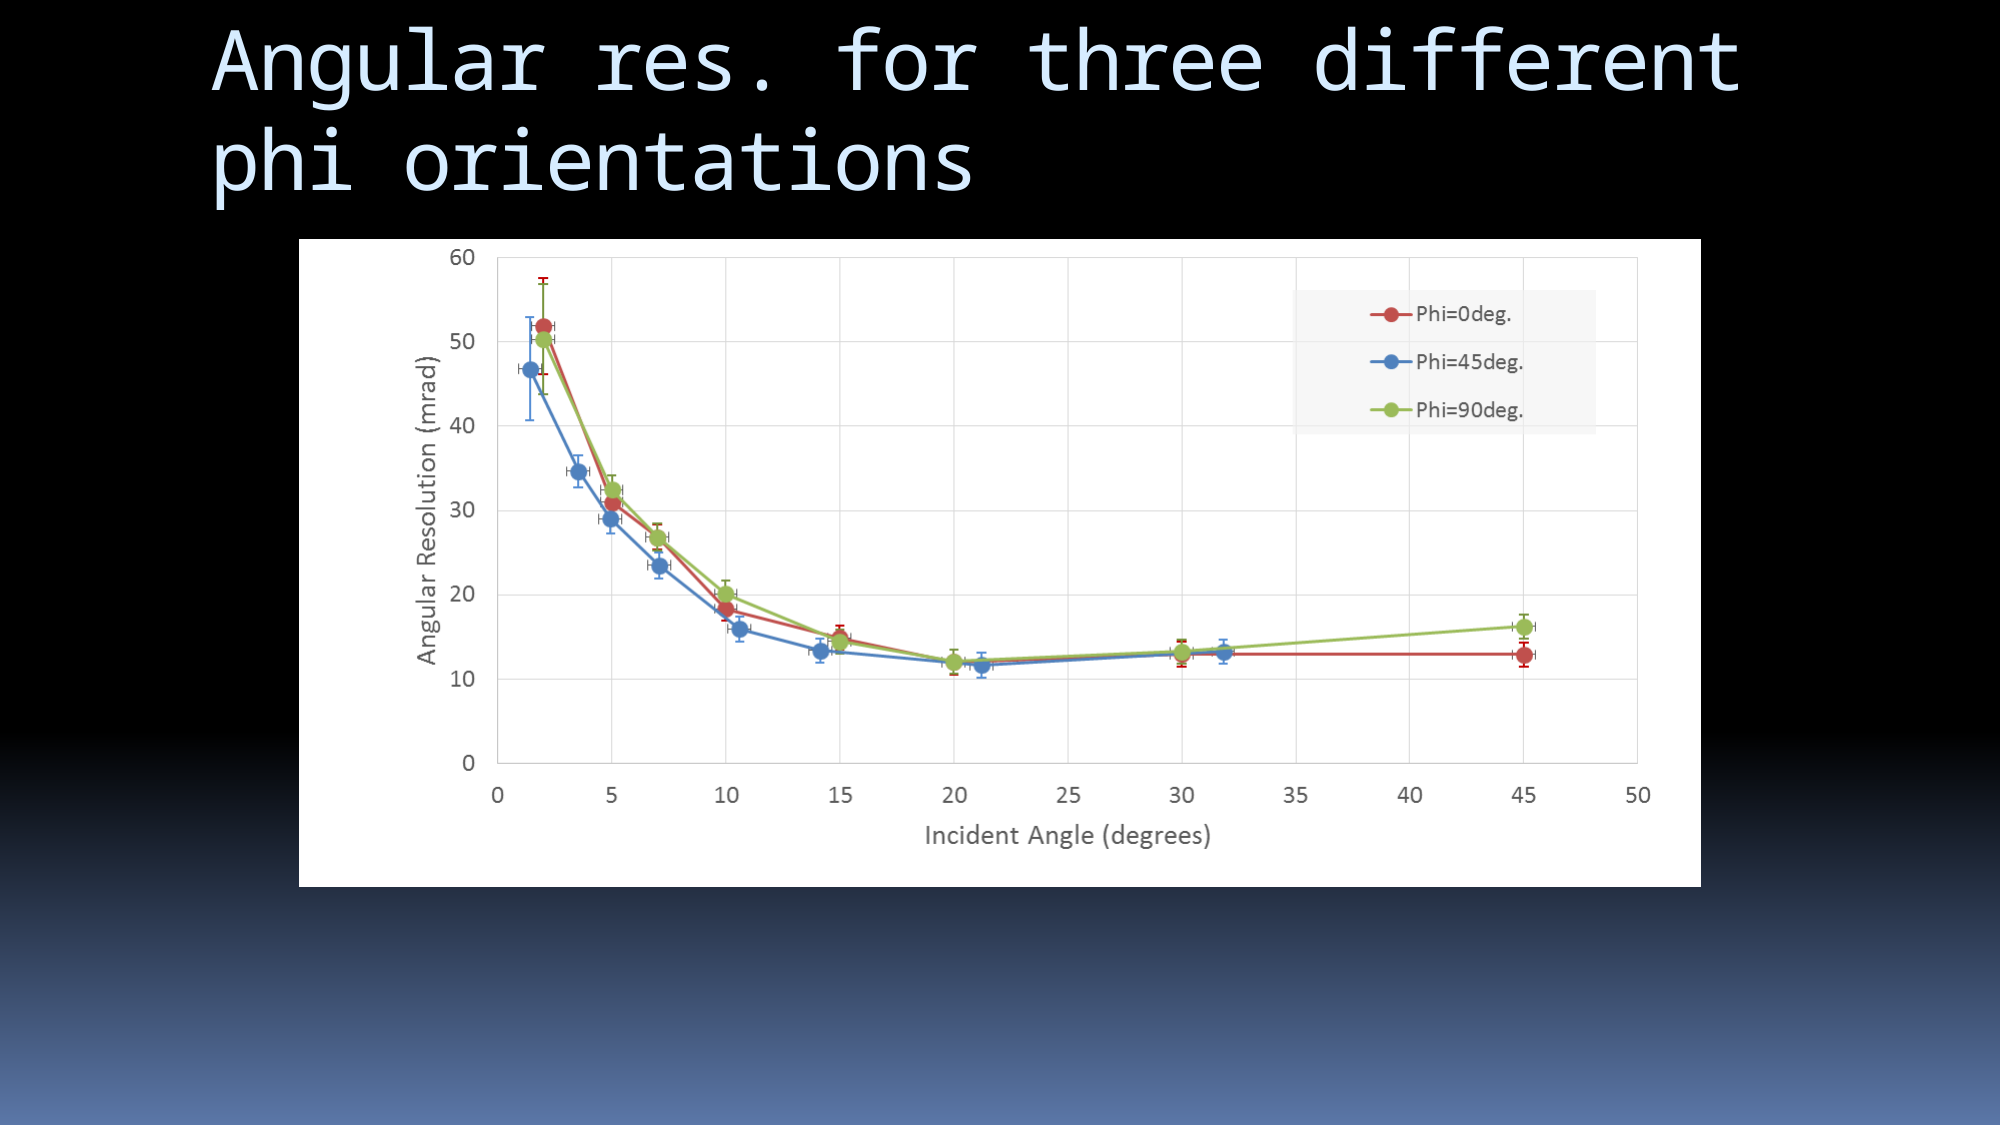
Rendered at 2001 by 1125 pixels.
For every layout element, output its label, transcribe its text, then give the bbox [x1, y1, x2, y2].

picture [297, 237, 1702, 887]
text_box Angular res. for three different phi orientations [195, 0, 1896, 150]
